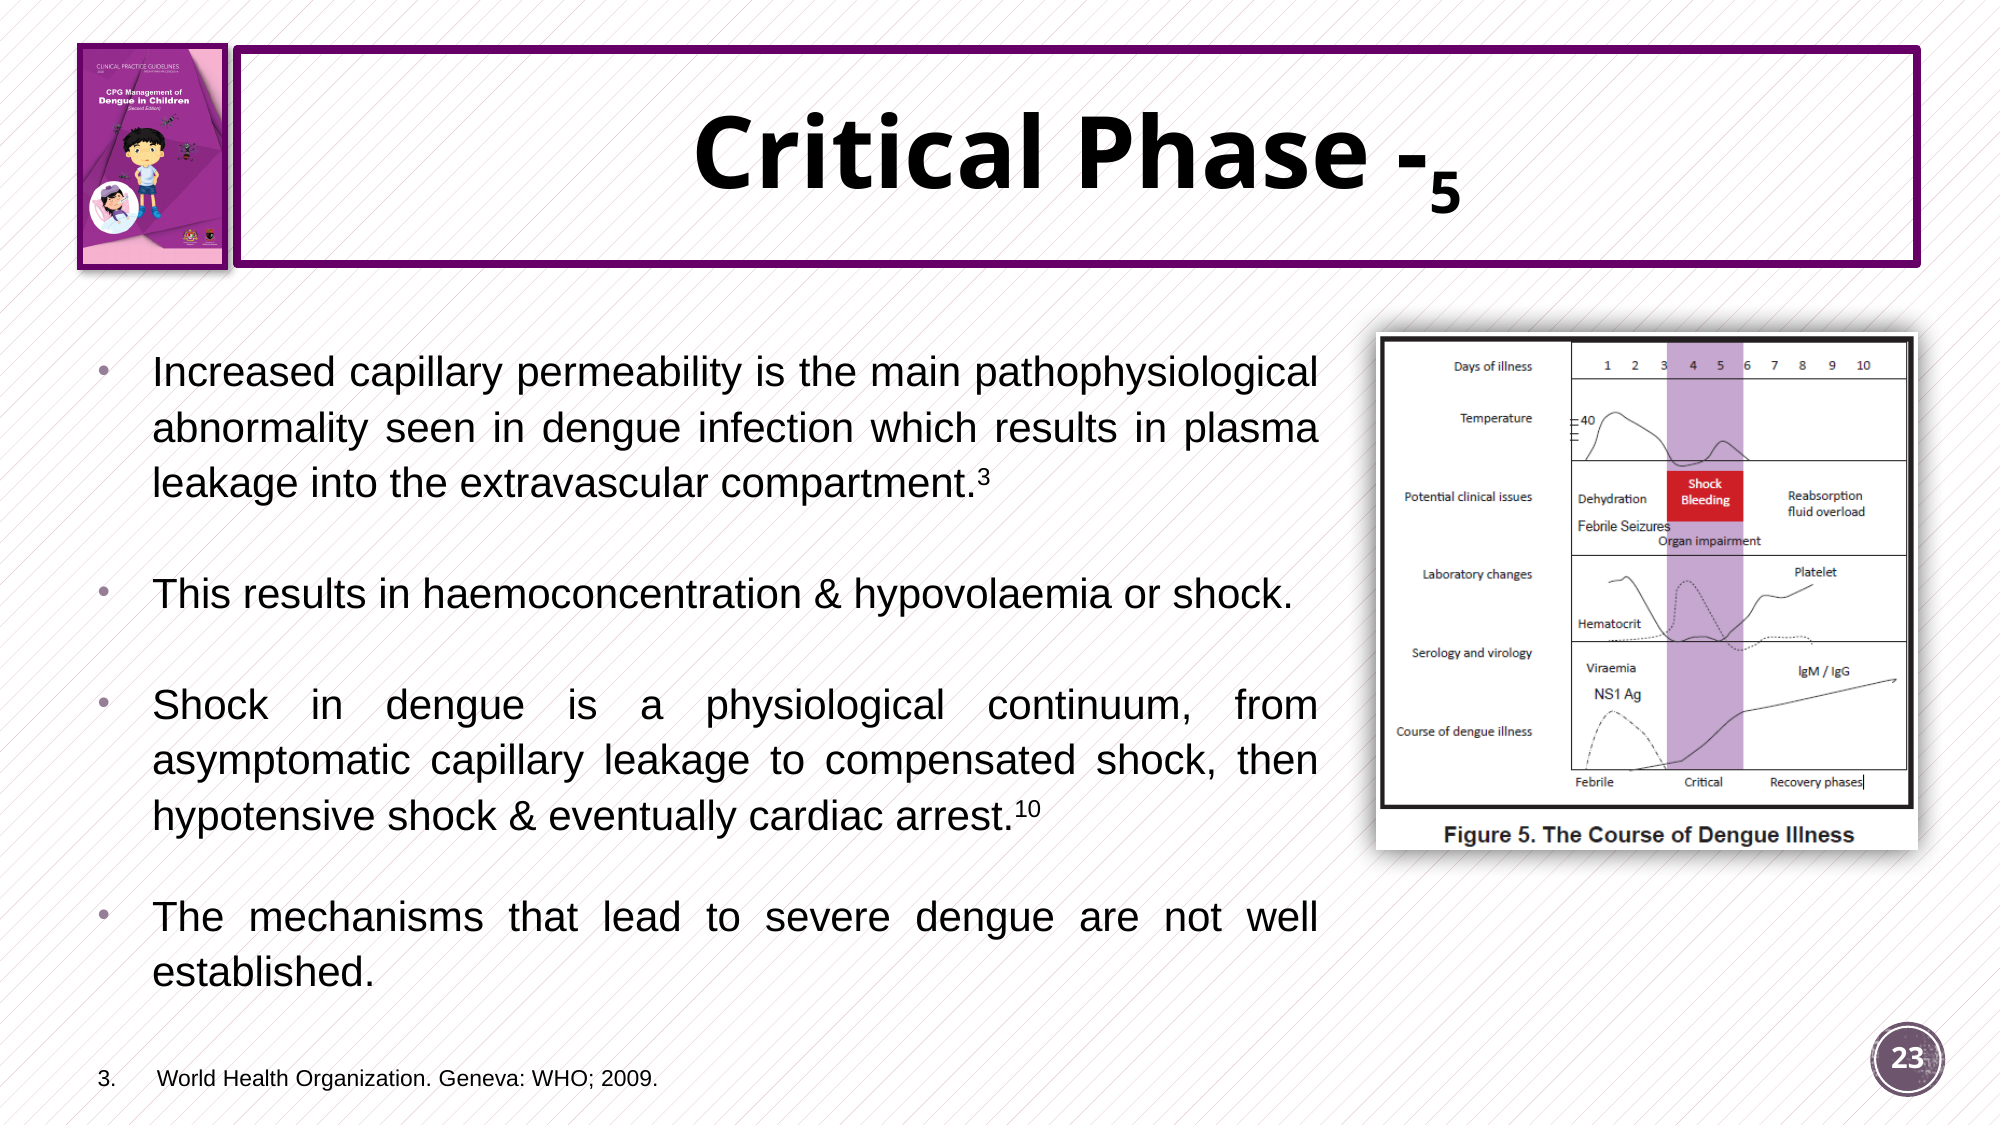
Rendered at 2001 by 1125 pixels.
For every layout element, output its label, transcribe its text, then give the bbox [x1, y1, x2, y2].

text_box World Health Organization. Geneva: WHO; 2009. [82, 1046, 1829, 1108]
slide_number 23 [1855, 1028, 1961, 1089]
picture [83, 49, 222, 264]
text_box Critical Phase -5 [237, 49, 1918, 264]
list Increased capillary permeability is the main pathophysiological abnormality seen in dengue infection which results in plasma leakage into the extravascular compartment.3 This results in haemoconcentration & hypovolaemia or shock. Shock in dengue is a physiological continuum, from asymptomatic capillary leakage to compensated shock, then hypotensive shock & eventually cardiac arrest.10 The mechanisms that lead to severe dengue are not well established. [82, 332, 1334, 1046]
picture [1376, 332, 1918, 850]
